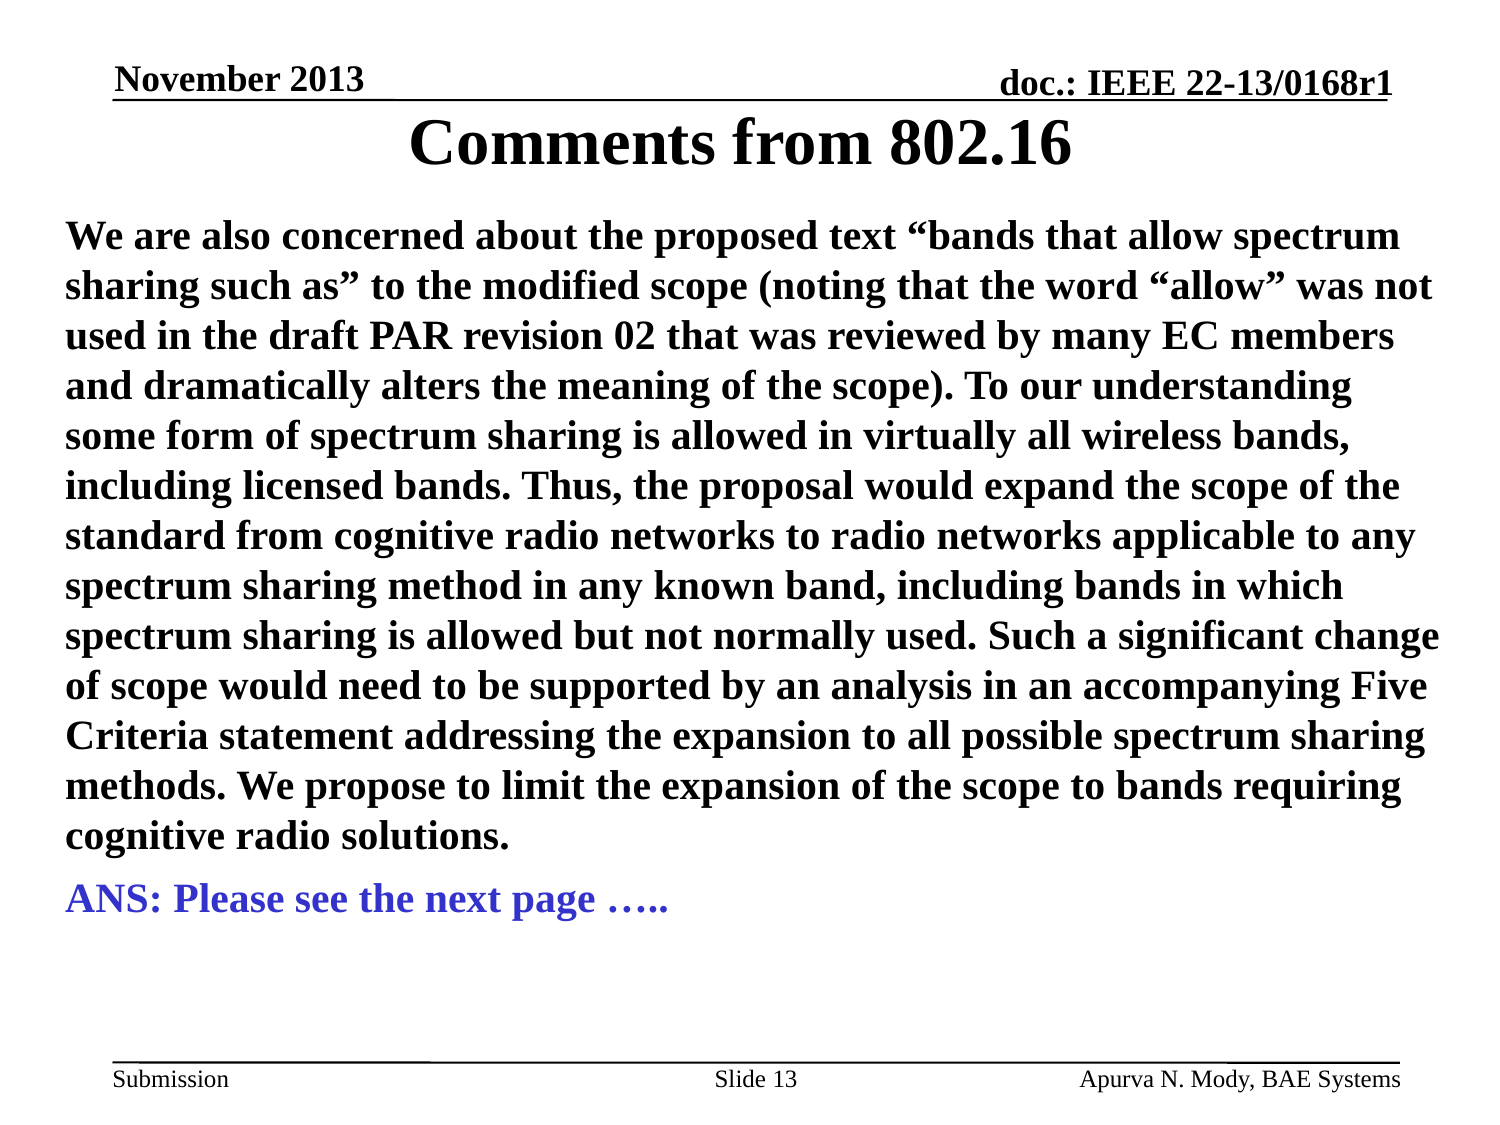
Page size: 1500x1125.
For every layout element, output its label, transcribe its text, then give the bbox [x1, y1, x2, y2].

list We are also concerned about the proposed text “bands that allow spectrum sharing such as” to the modified scope (noting that the word “allow” was not used in the draft PAR revision 02 that was reviewed by many EC members and dramatically alters the meaning of the scope). To our understanding some form of spectrum sharing is allowed in virtually all wireless bands, including licensed bands. Thus, the proposal would expand the scope of the standard from cognitive radio networks to radio networks applicable to any spectrum sharing method in any known band, including bands in which spectrum sharing is allowed but not normally used. Such a significant change of scope would need to be supported by an analysis in an accompanying Five Criteria statement addressing the expansion to all possible spectrum sharing methods. We propose to limit the expansion of the scope to bands requiring cognitive radio solutions. ANS: Please see the next page ….. [49, 199, 1463, 1038]
footer Apurva N. Mody, BAE Systems [878, 1061, 1402, 1093]
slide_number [114, 54, 423, 100]
slide_number Slide 13 [712, 1061, 800, 1123]
title Comments from 802.16 [112, 99, 1388, 176]
